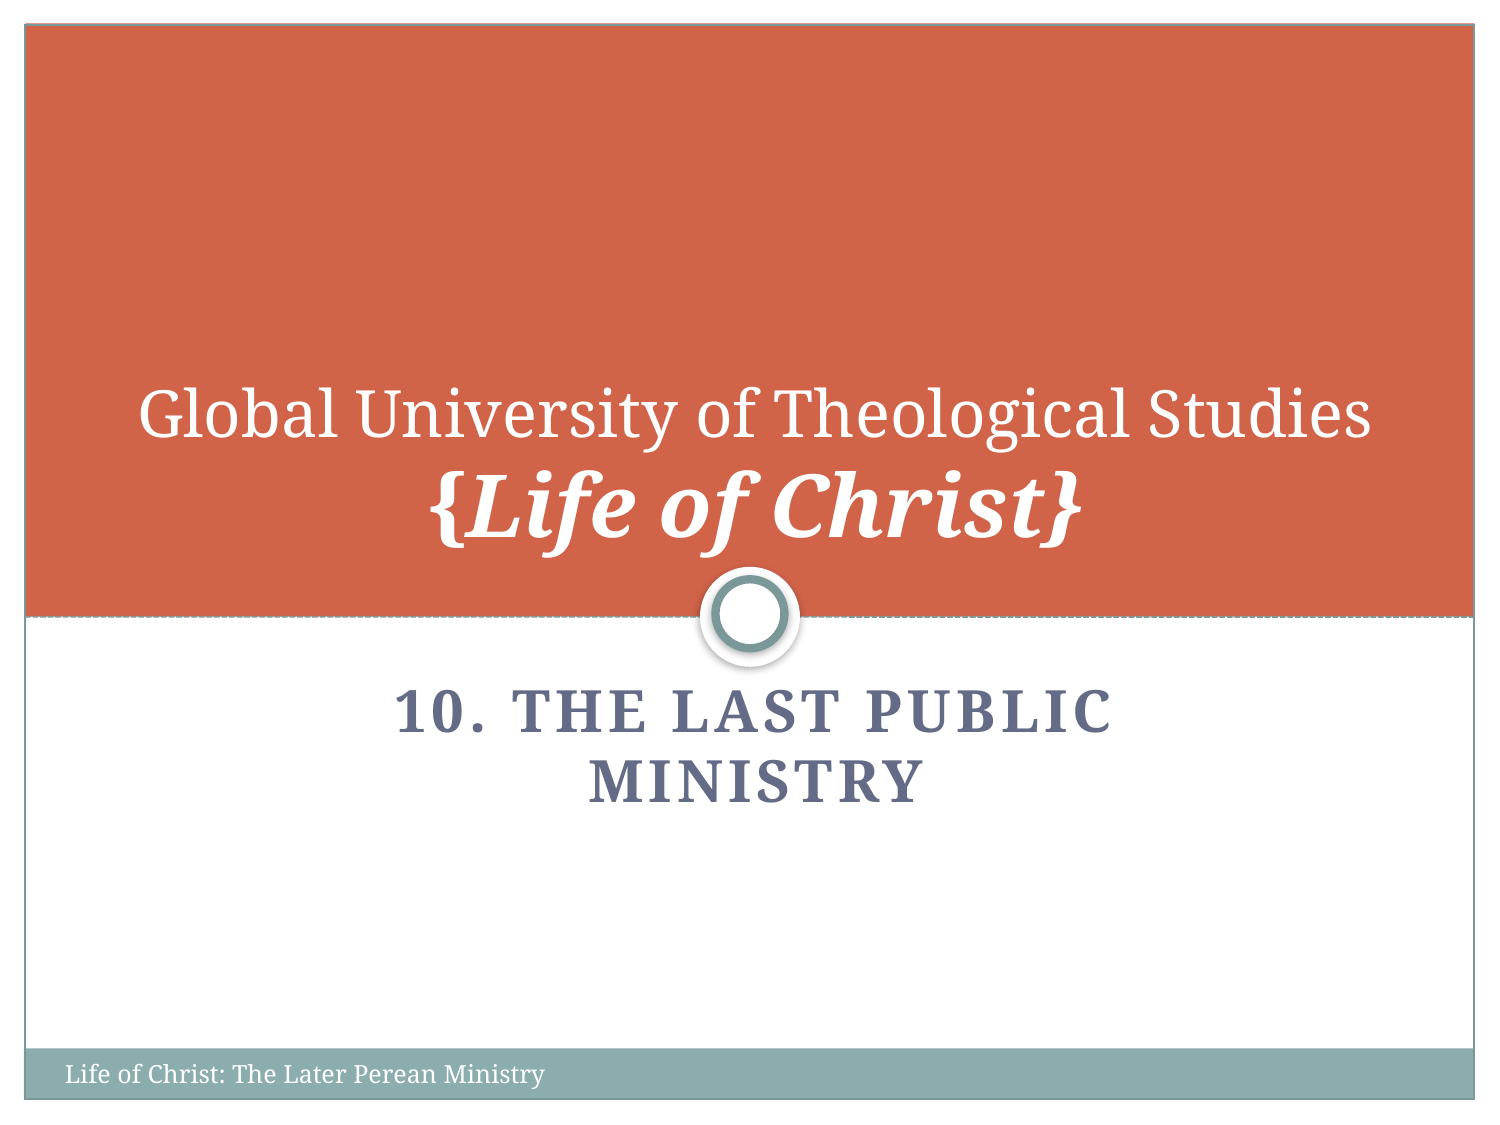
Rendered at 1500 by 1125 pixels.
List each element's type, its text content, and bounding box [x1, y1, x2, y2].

list 10. The last public ministry [224, 667, 1288, 942]
title Global University of Theological Studies {Life of Christ} [118, 359, 1394, 667]
footer Life of Christ: The Later Perean Ministry [50, 1051, 820, 1112]
